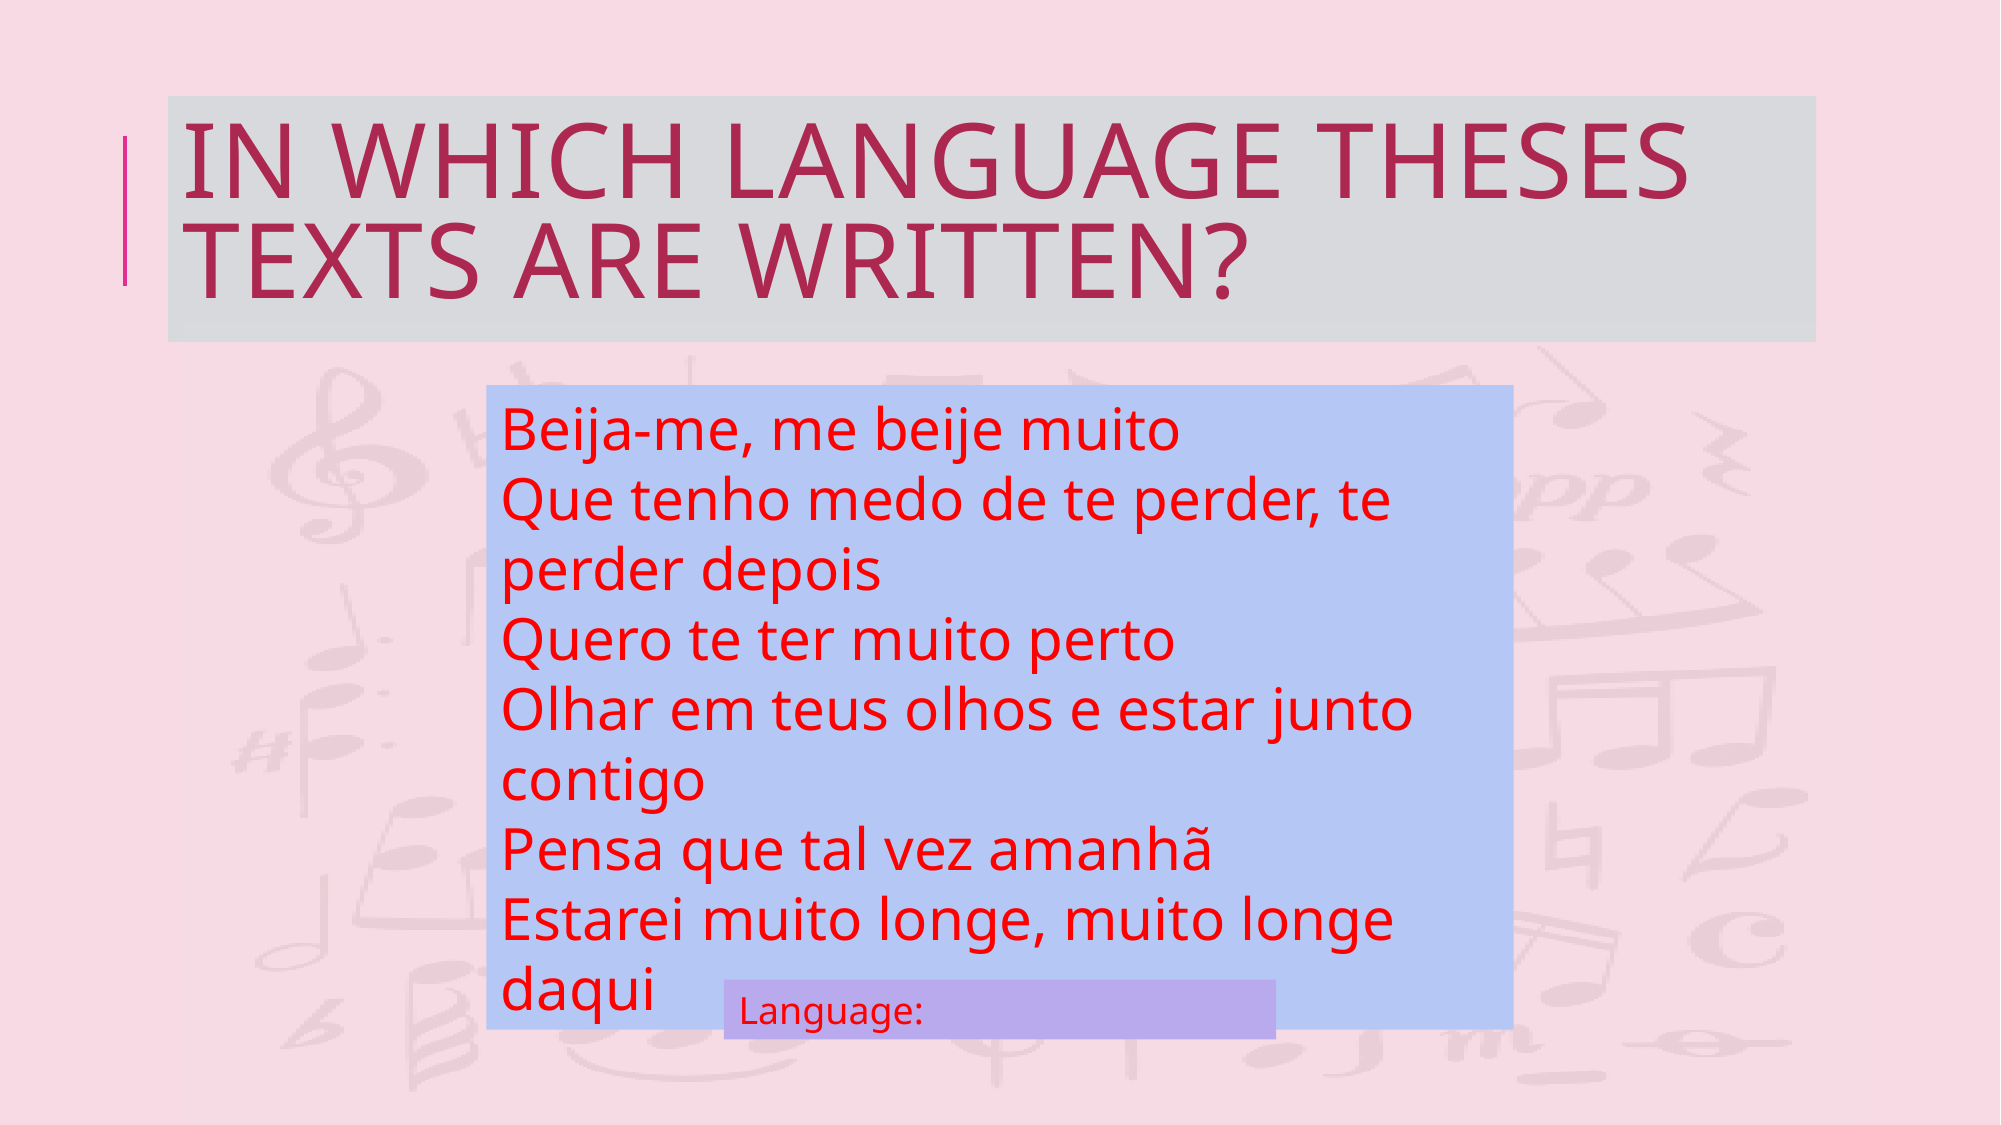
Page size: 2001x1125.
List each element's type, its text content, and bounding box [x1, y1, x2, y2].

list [183, 322, 1866, 1125]
title In which language theses texts are written? [168, 96, 1817, 342]
